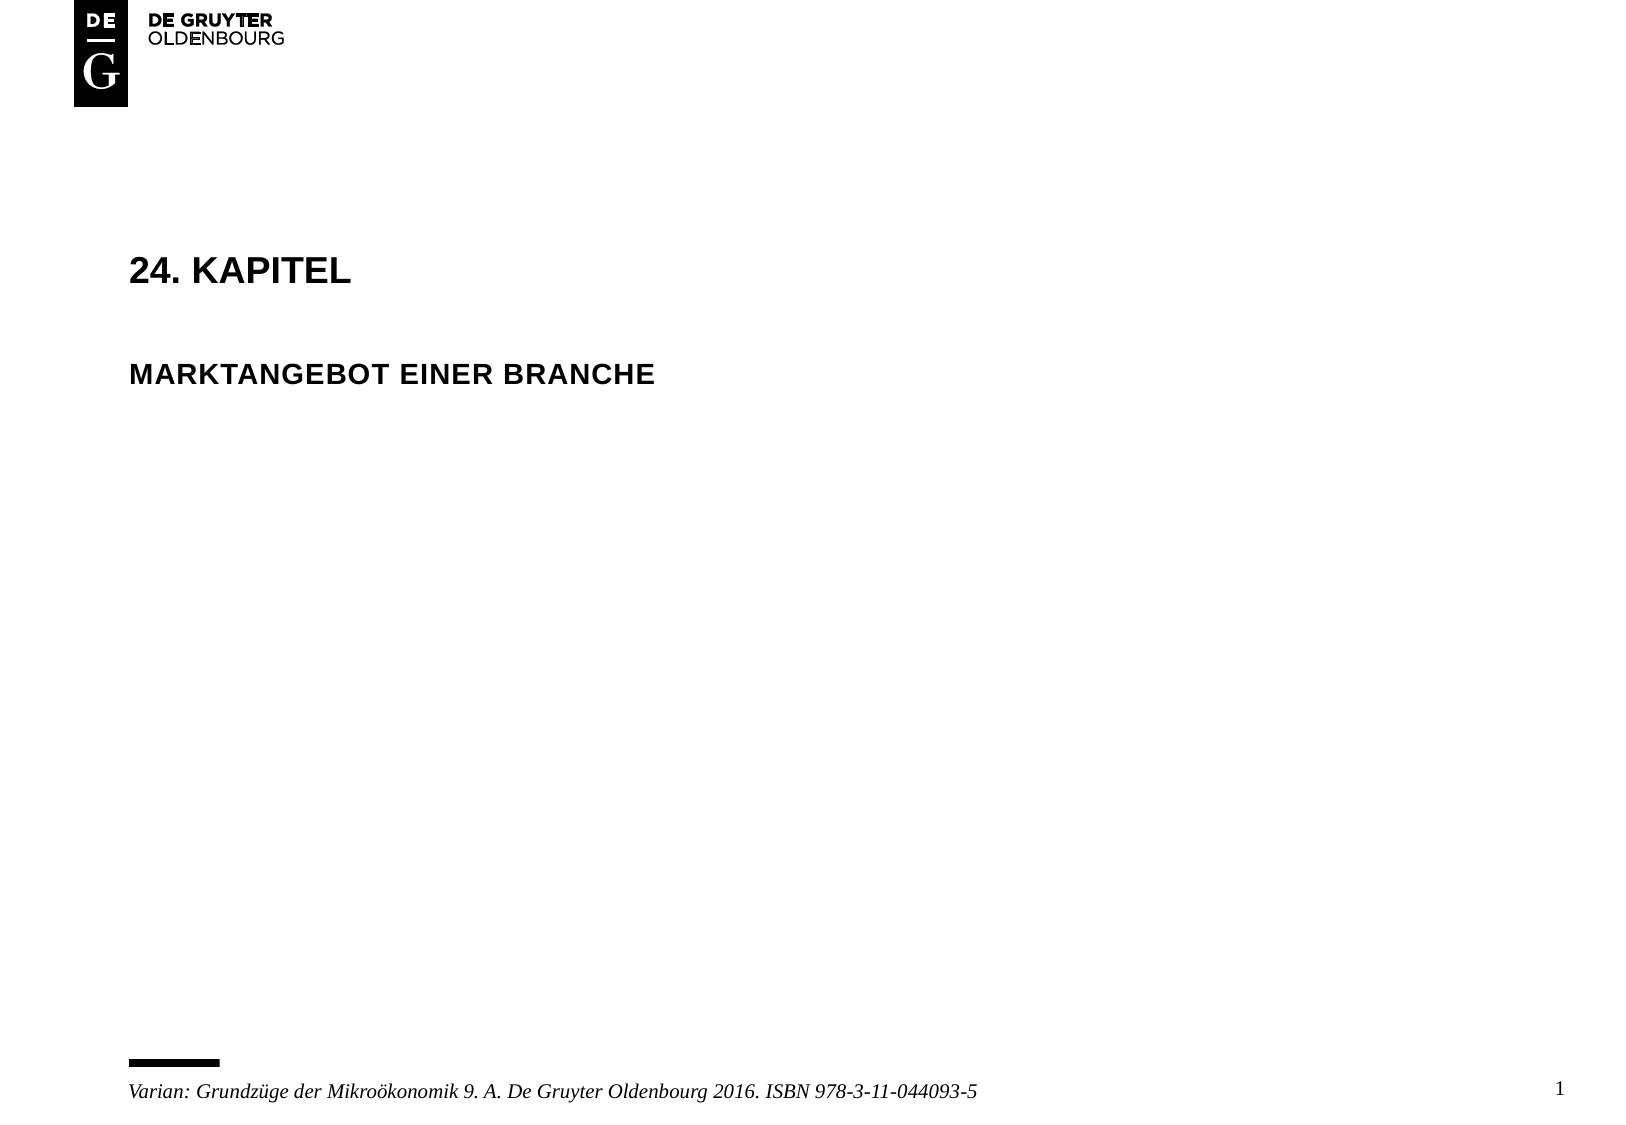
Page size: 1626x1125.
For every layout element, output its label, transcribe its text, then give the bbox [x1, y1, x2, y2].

title 24. Kapitel [129, 245, 1556, 328]
list marktANGEBOT einer branche [129, 355, 1556, 1018]
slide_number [128, 1077, 1539, 1108]
slide_number 1 [1554, 1074, 1614, 1104]
